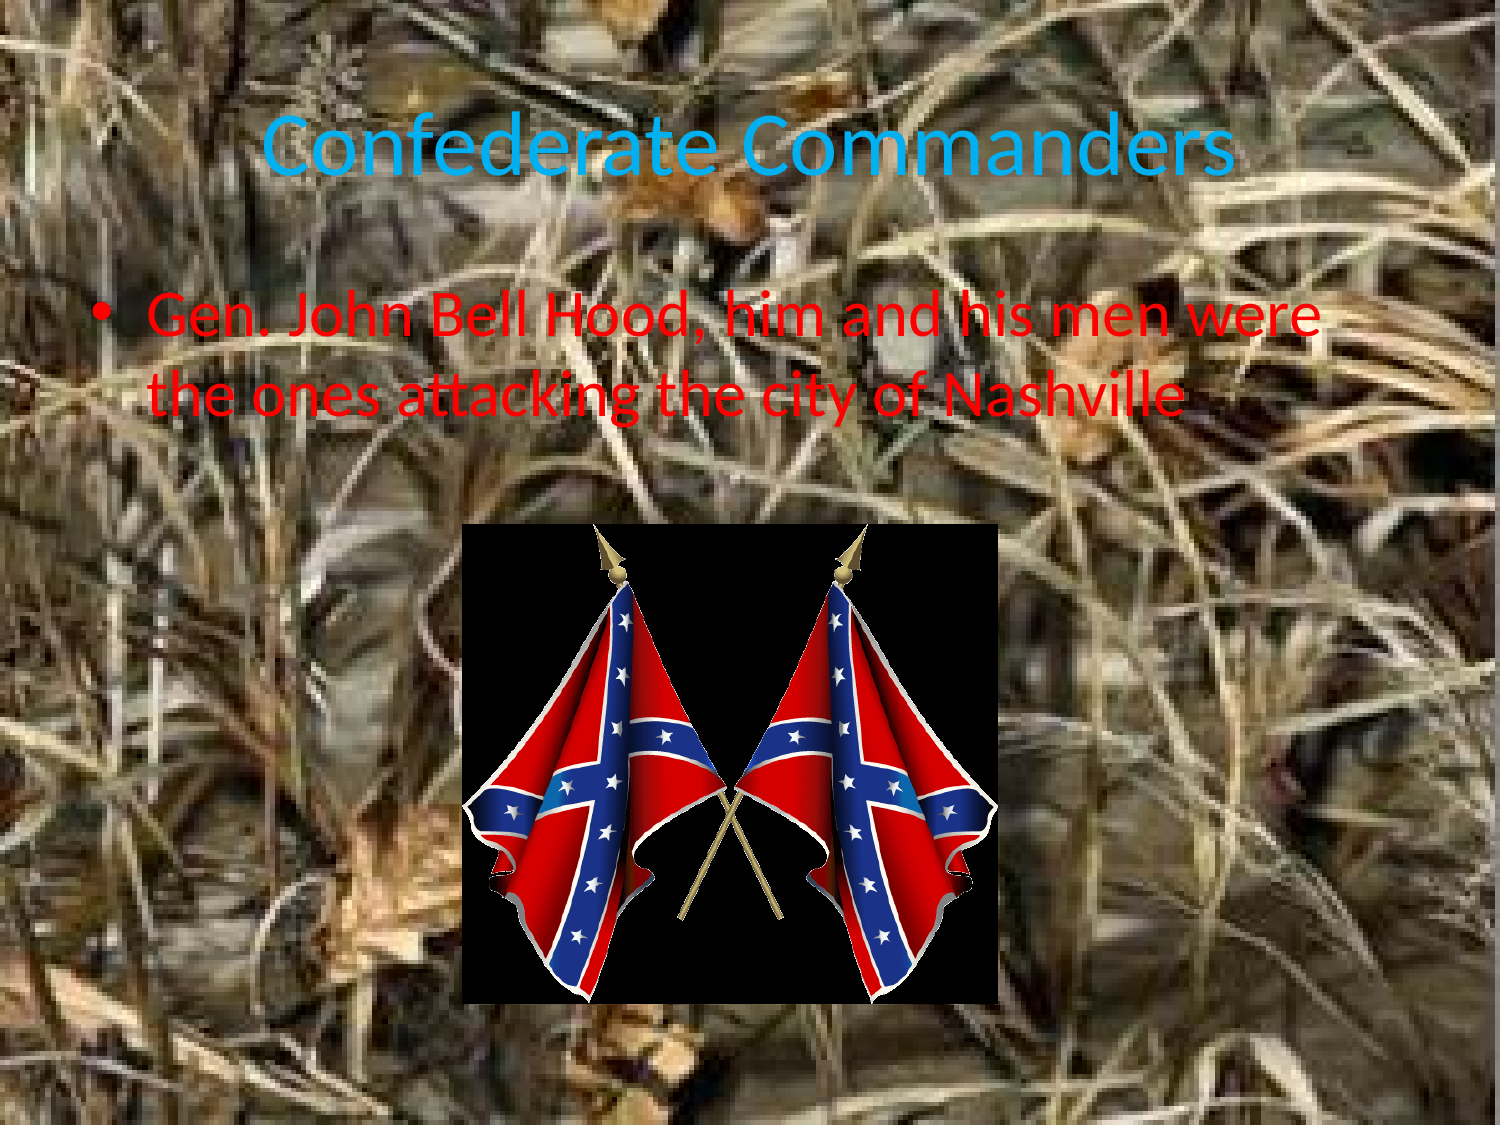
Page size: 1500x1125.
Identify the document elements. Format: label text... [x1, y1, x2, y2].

picture [0, 0, 1500, 1125]
title Confederate Commanders [75, 45, 1425, 233]
list Gen. John Bell Hood, him and his men were the ones attacking the city of Nashville [75, 262, 1425, 1005]
